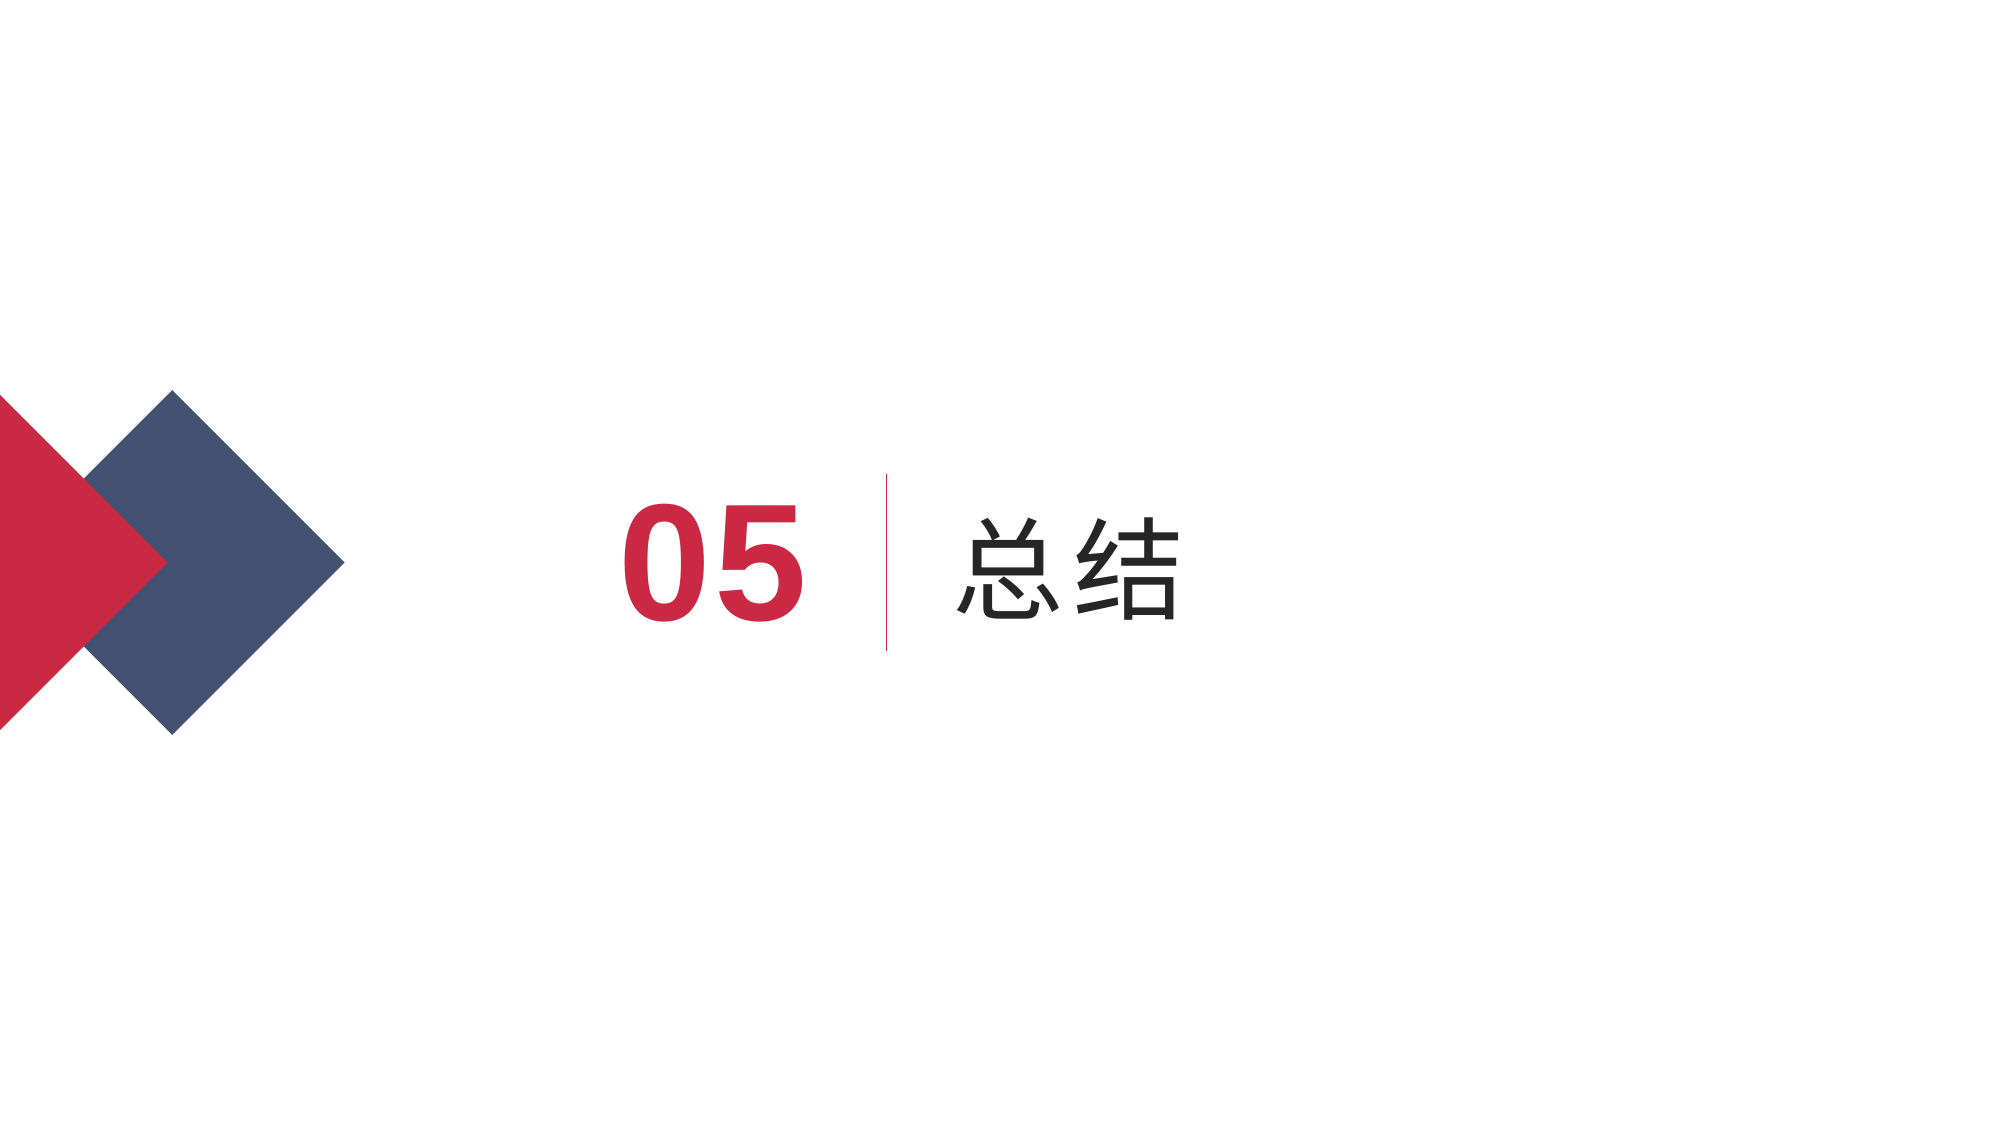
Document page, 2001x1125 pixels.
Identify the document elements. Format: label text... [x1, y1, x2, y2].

text_box 05 [574, 450, 852, 674]
title 总结 [937, 473, 1856, 652]
